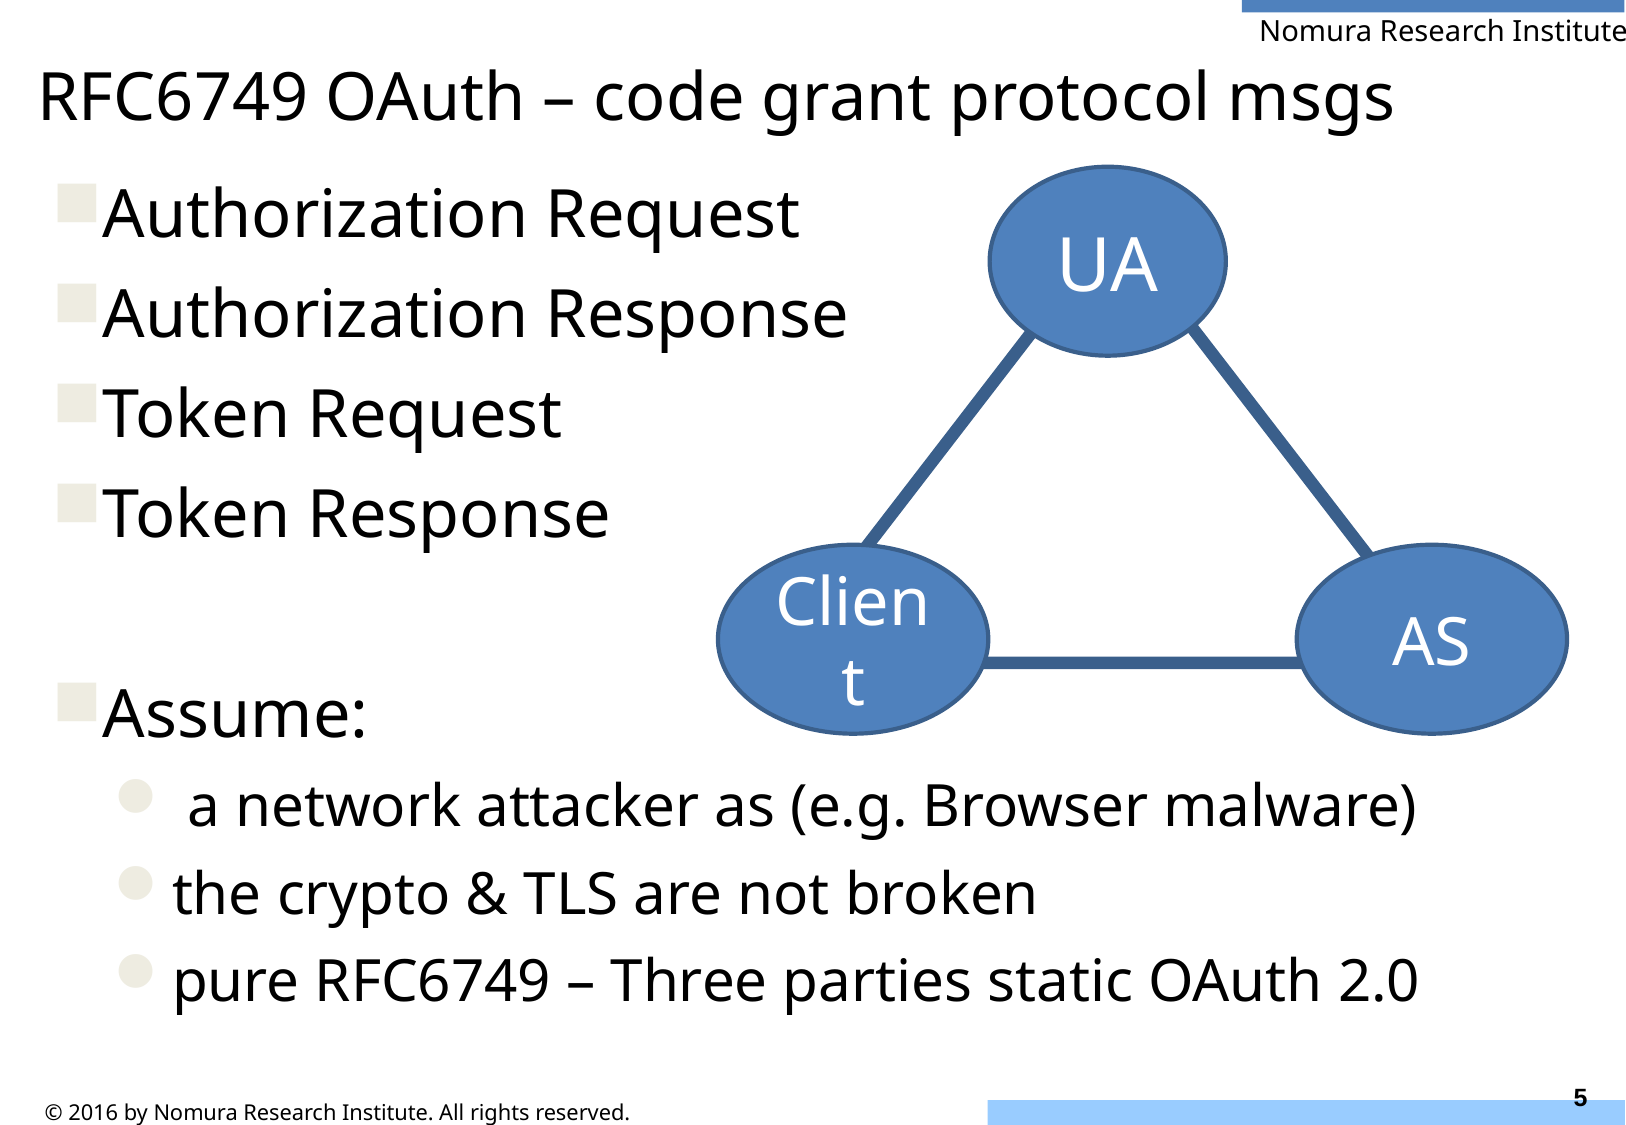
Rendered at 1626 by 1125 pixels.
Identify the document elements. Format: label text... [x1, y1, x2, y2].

title RFC6749 OAuth – code grant protocol msgs [37, 49, 1588, 142]
text_box Client [715, 542, 991, 736]
list Authorization Request Authorization Response Token Request Token Response Assume: a network attacker as (e.g. Browser malware) the crypto & TLS are not broken pure RFC6749 – Three parties static OAuth 2.0 [37, 163, 1605, 1059]
text_box UA [987, 164, 1228, 358]
text_box AS [1294, 542, 1570, 736]
slide_number 5 [1479, 1078, 1588, 1116]
